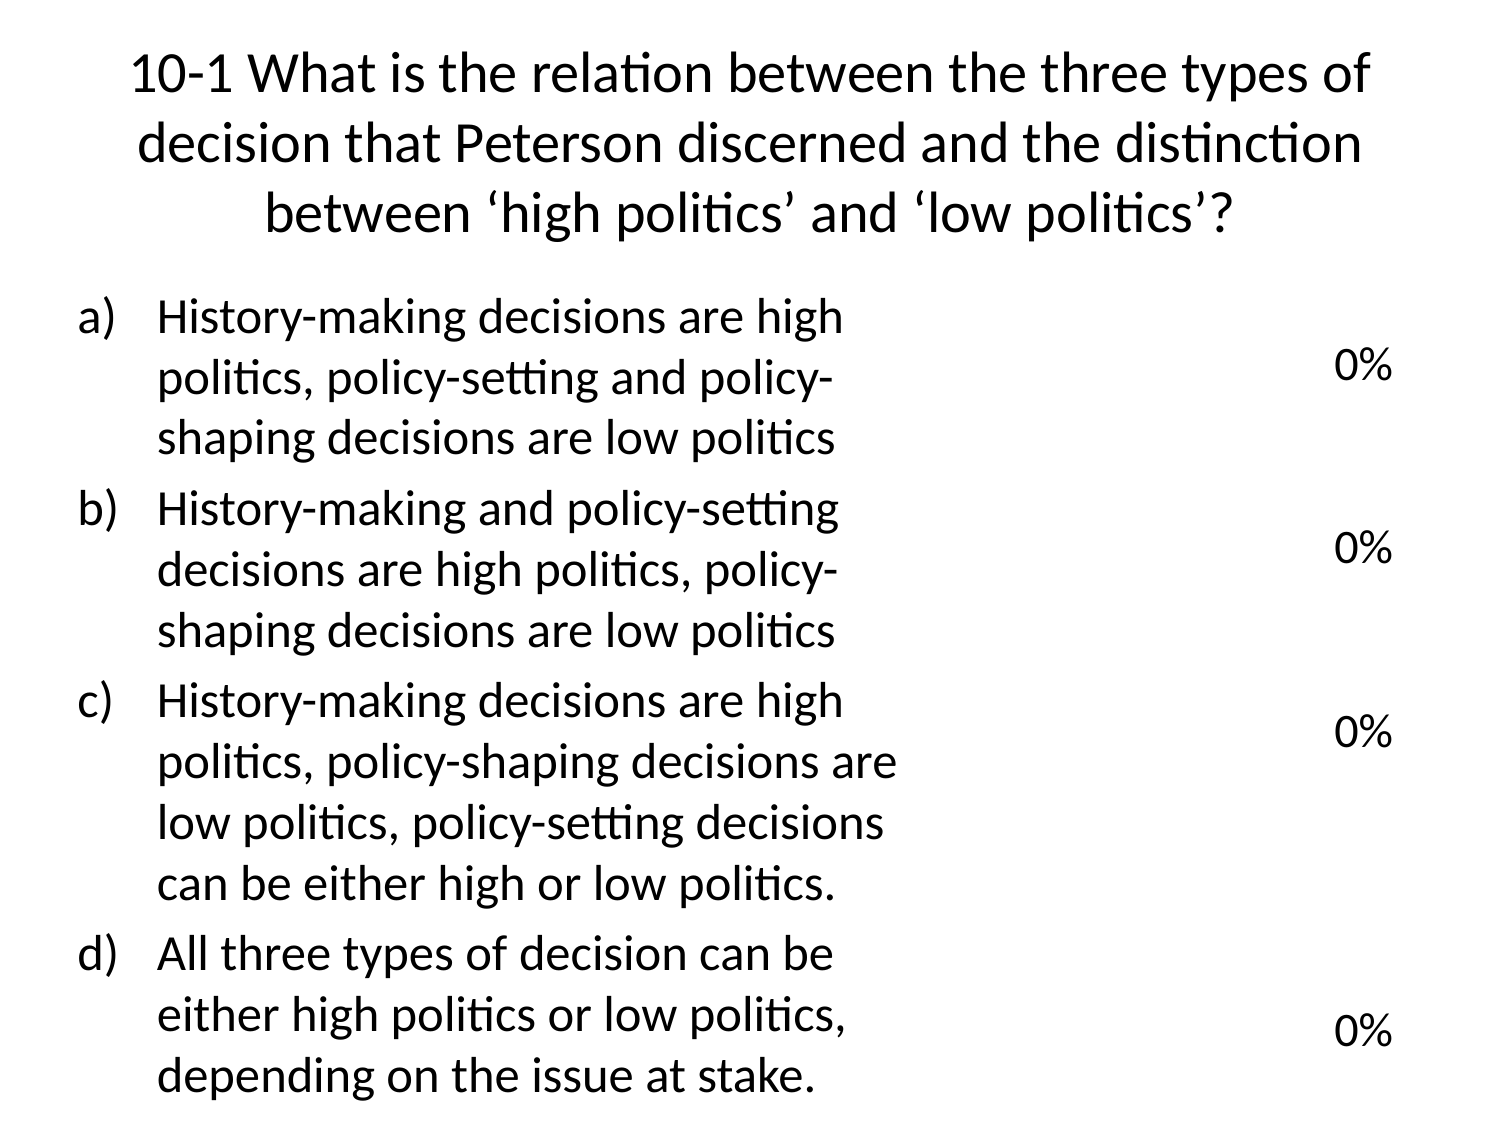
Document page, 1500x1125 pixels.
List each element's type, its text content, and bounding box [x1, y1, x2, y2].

list History-making decisions are high politics, policy-setting and policy-shaping decisions are low politics History-making and policy-setting decisions are high politics, policy-shaping decisions are low politics History-making decisions are high politics, policy-shaping decisions are low politics, policy-setting decisions can be either high or low politics. All three types of decision can be either high politics or low politics, depending on the issue at stake. [62, 274, 938, 1125]
list 0% 0% 0% 0% [1124, 324, 1409, 1068]
title 10-1 What is the relation between the three types of decision that Peterson discerned and the distinction between ‘high politics’ and ‘low politics’? [74, 26, 1426, 252]
